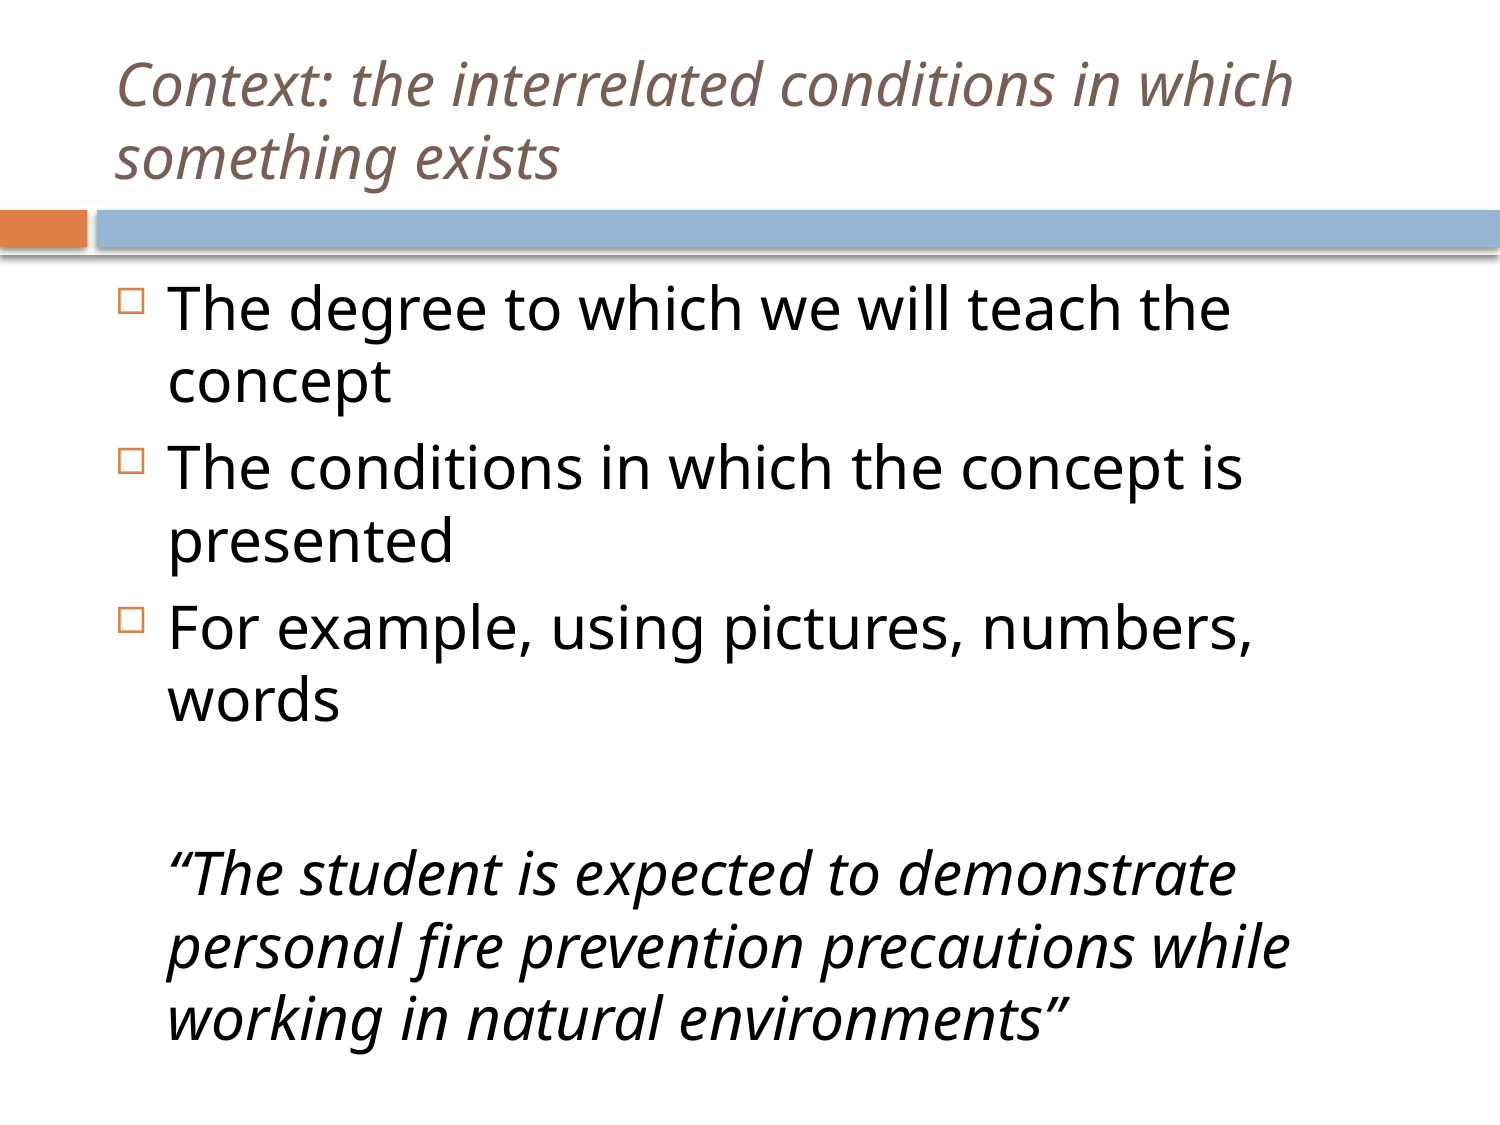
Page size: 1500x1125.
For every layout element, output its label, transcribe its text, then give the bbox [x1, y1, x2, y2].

list The degree to which we will teach the concept The conditions in which the concept is presented For example, using pictures, numbers, words “The student is expected to demonstrate personal fire prevention precautions while working in natural environments” [100, 262, 1438, 1000]
title Context: the interrelated conditions in which something exists [100, 37, 1438, 200]
